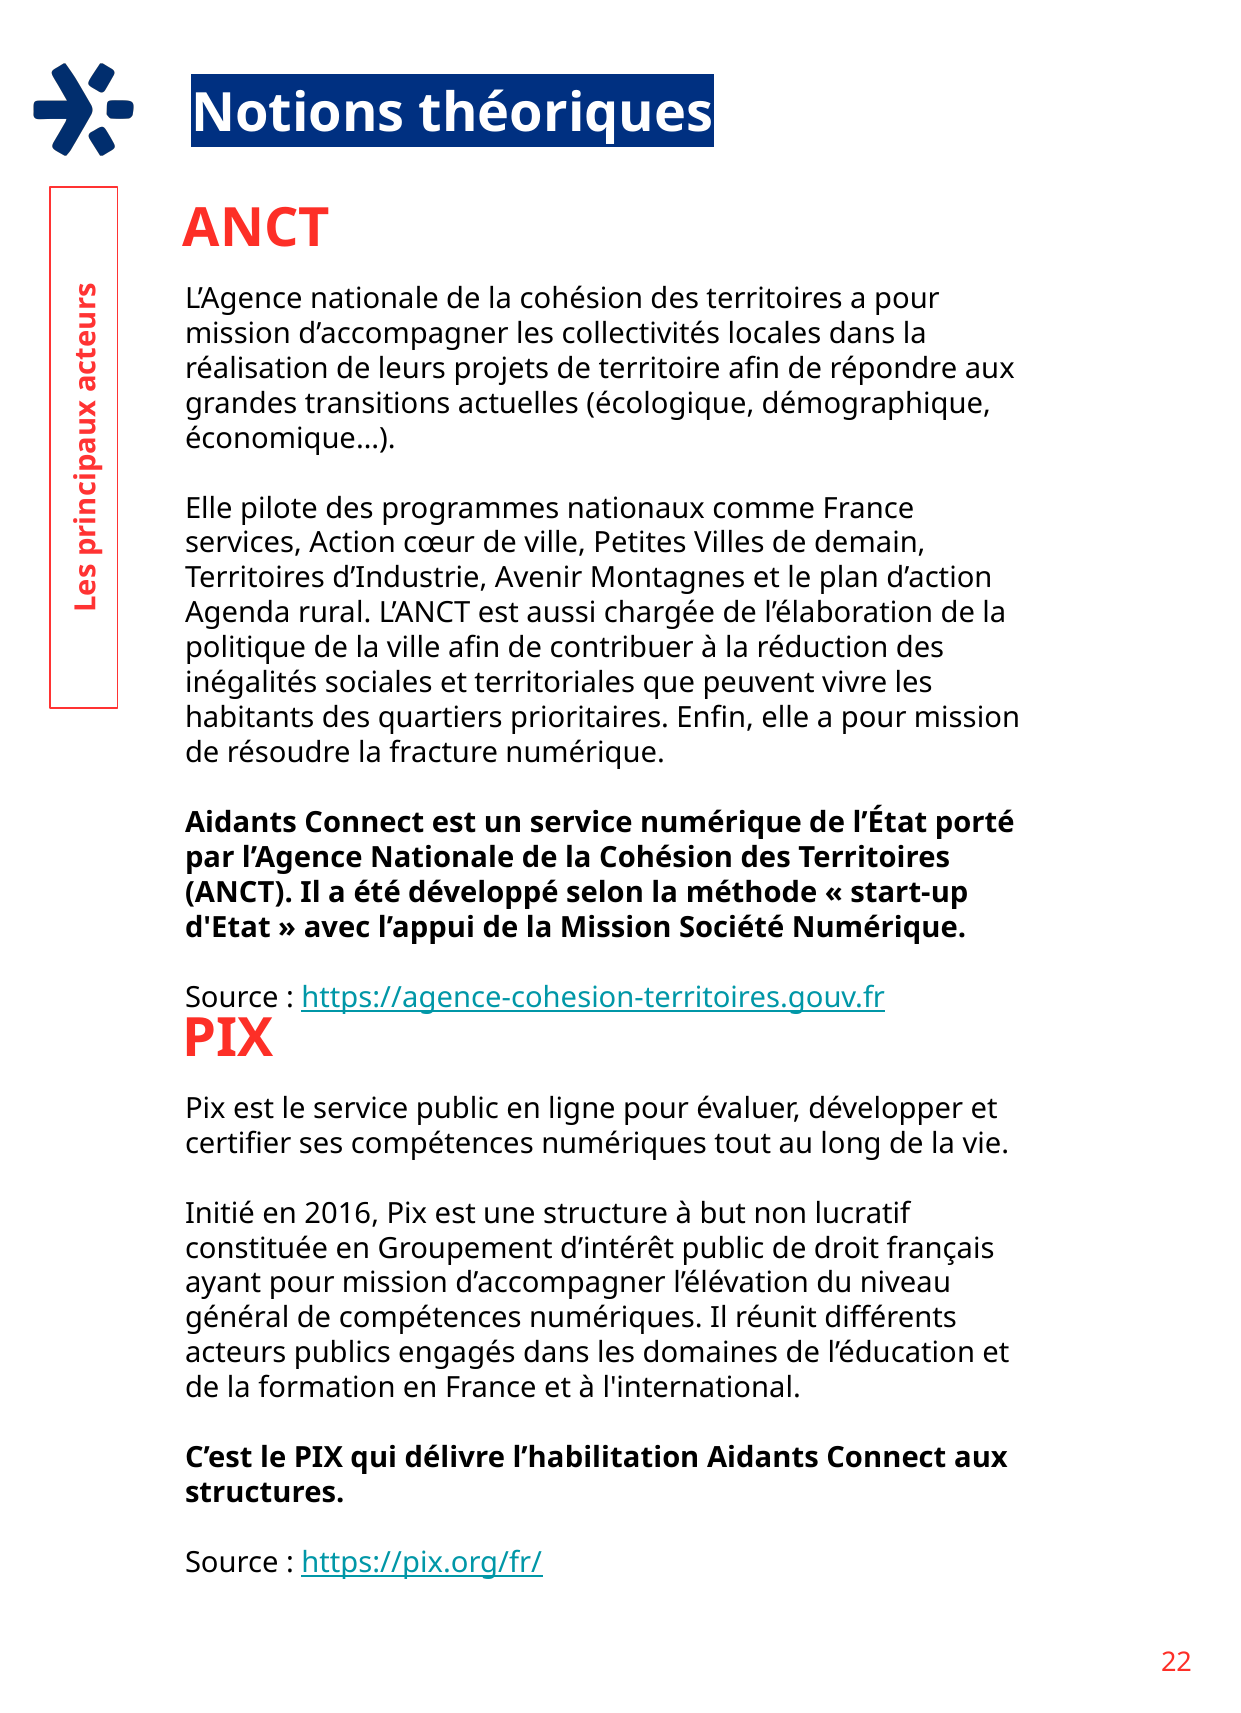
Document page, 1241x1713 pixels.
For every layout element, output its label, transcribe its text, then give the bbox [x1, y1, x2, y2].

text_box Notions théoriques [185, 71, 1241, 148]
picture [32, 61, 135, 157]
text_box Pix est le service public en ligne pour évaluer, développer et certifier ses compétences numériques tout au long de la vie. Initié en 2016, Pix est une structure à but non lucratif constituée en Groupement d’intérêt public de droit français ayant pour mission d’accompagner l’élévation du niveau général de compétences numériques. Il réunit différents acteurs publics engagés dans les domaines de l’éducation et de la formation en France et à l'international. C’est le PIX qui délivre l’habilitation Aidants Connect aux structures. Source : https://pix.org/fr/ [169, 1074, 1028, 1599]
text_box PIX [177, 996, 1157, 1074]
text_box L’Agence nationale de la cohésion des territoires a pour mission d’accompagner les collectivités locales dans la réalisation de leurs projets de territoire afin de répondre aux grandes transitions actuelles (écologique, démographique, économique…). Elle pilote des programmes nationaux comme France services, Action cœur de ville, Petites Villes de demain, Territoires d’Industrie, Avenir Montagnes et le plan d’action Agenda rural. L’ANCT est aussi chargée de l’élaboration de la politique de la ville afin de contribuer à la réduction des inégalités sociales et territoriales que peuvent vivre les habitants des quartiers prioritaires. Enfin, elle a pour mission de résoudre la fracture numérique. Aidants Connect est un service numérique de l’État porté par l’Agence Nationale de la Cohésion des Territoires (ANCT). Il a été développé selon la méthode « start-up d'Etat » avec l’appui de la Mission Société Numérique. Source : https://agence-cohesion-territoires.gouv.fr [169, 264, 1043, 1033]
text_box Les principaux acteurs [49, 187, 118, 709]
slide_number ‹#› [1136, 1621, 1211, 1705]
text_box ANCT [177, 187, 1157, 264]
